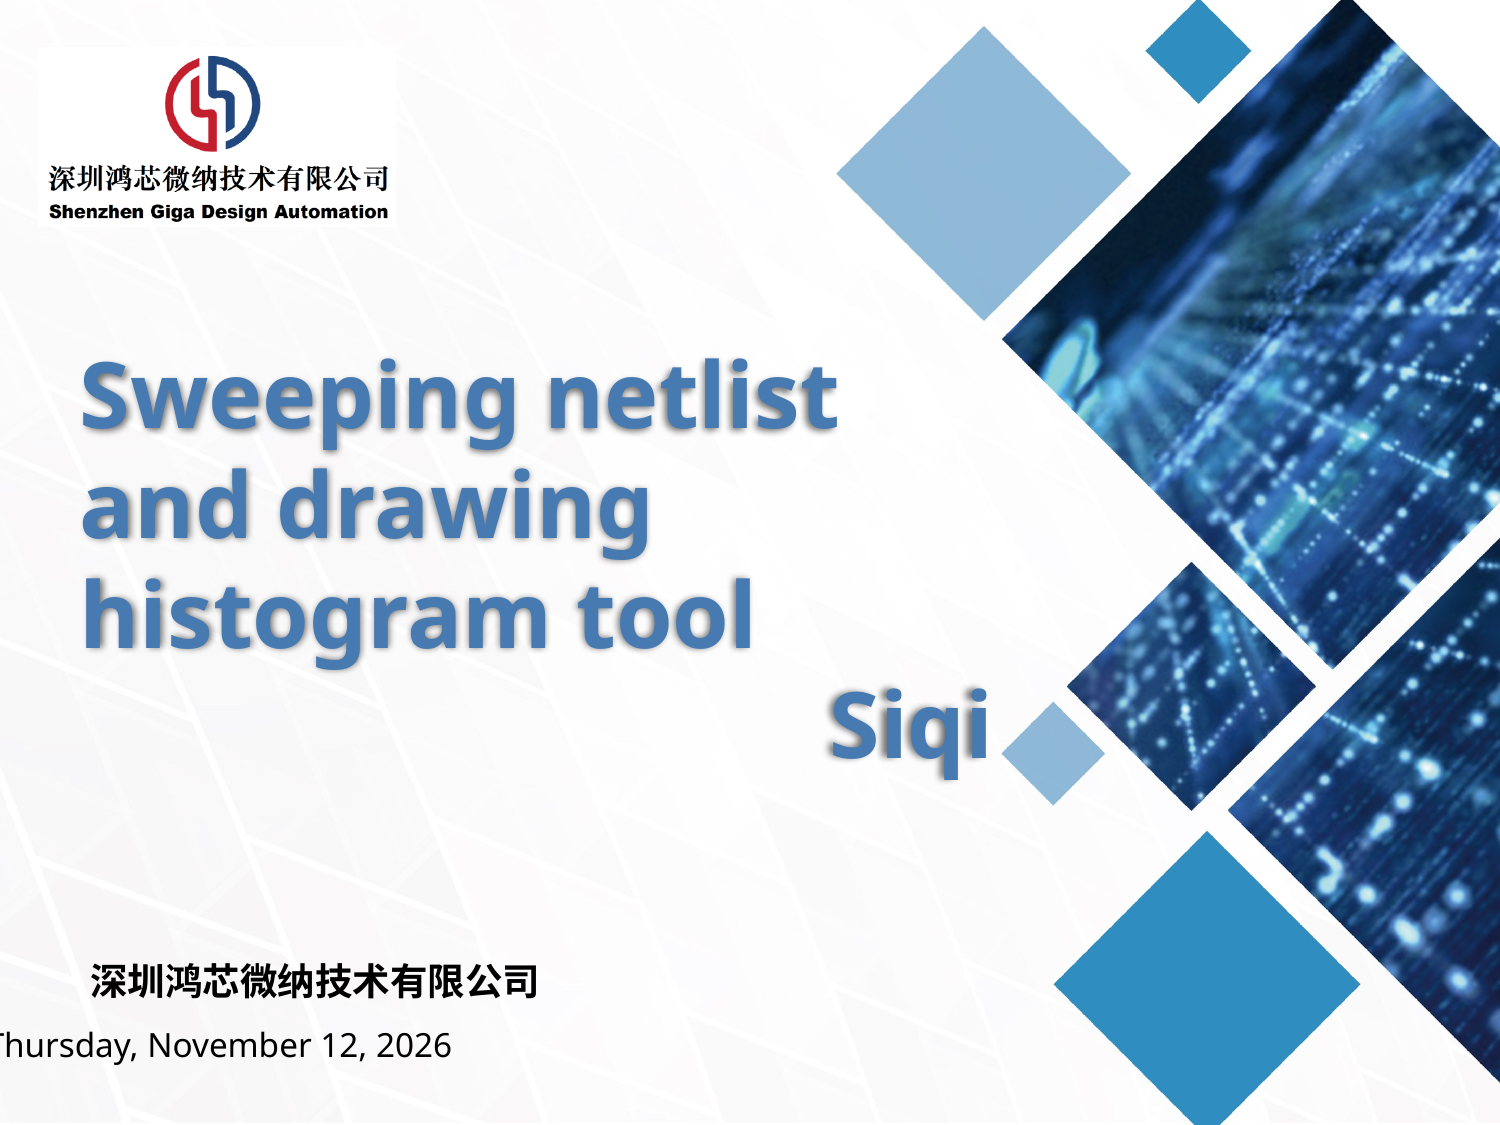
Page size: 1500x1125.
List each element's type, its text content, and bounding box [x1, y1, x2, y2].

picture [0, 0, 1500, 1125]
title Sweeping netlist and drawing histogram tool Siqi [64, 361, 1046, 752]
